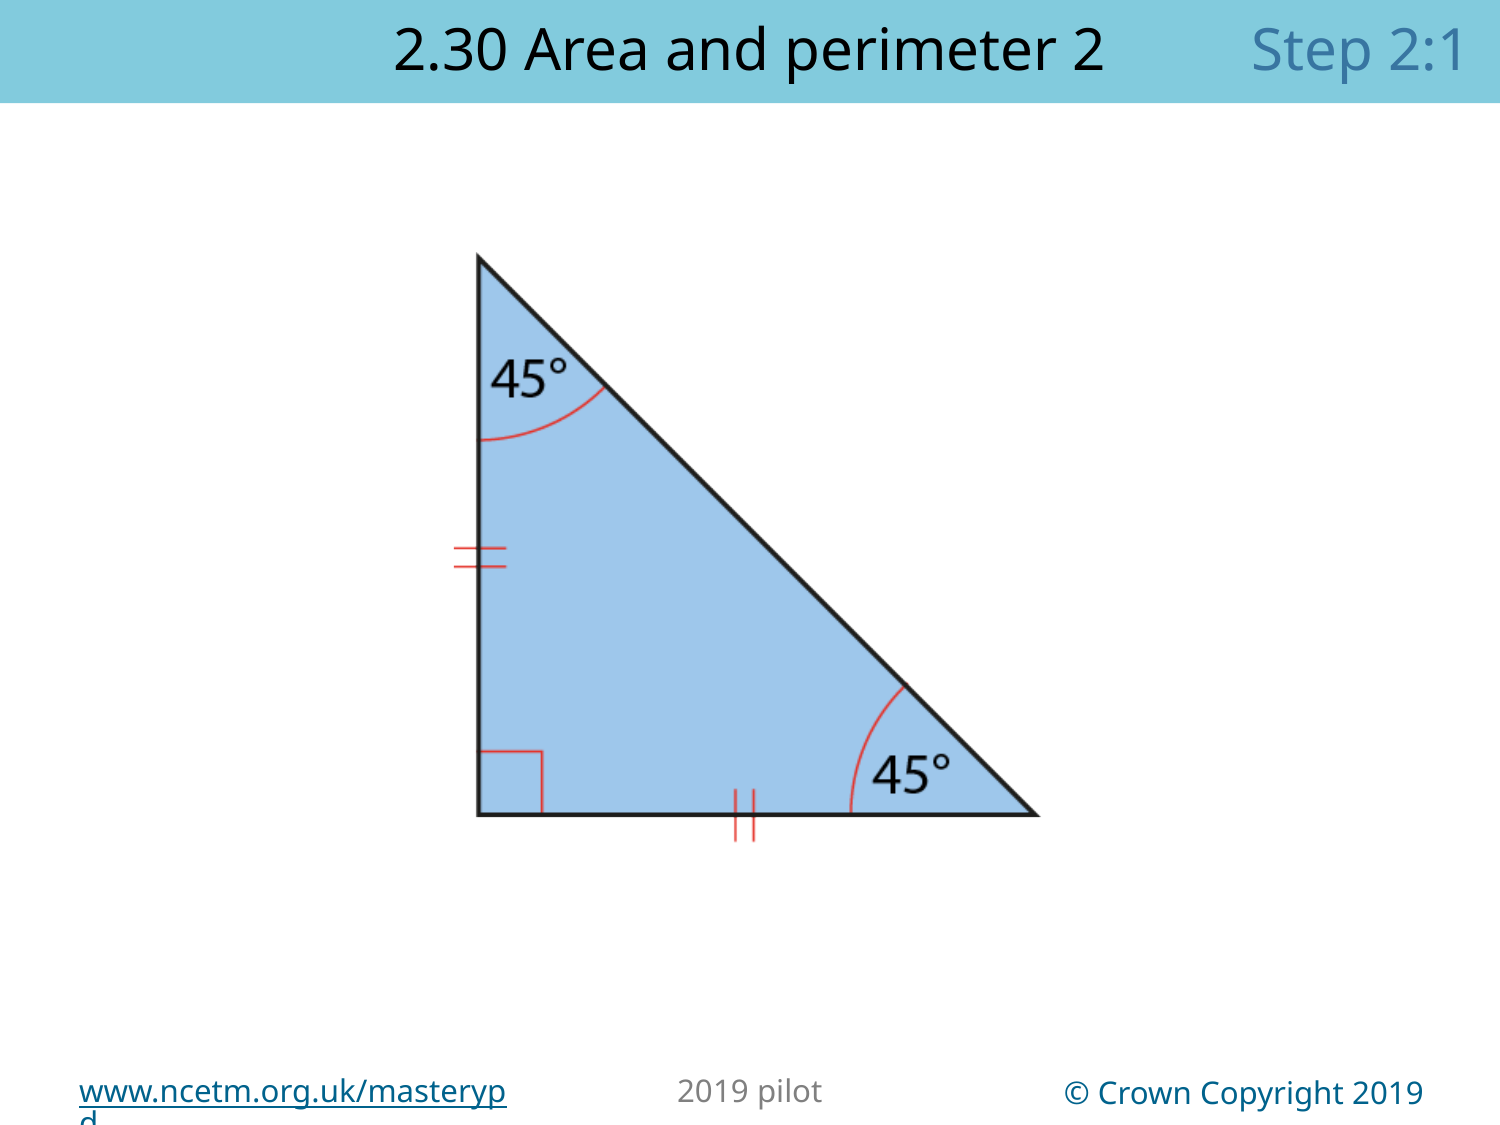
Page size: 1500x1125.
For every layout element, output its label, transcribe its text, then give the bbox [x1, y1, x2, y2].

picture [101, 252, 1399, 873]
list Step 2:1 [0, 0, 1500, 104]
